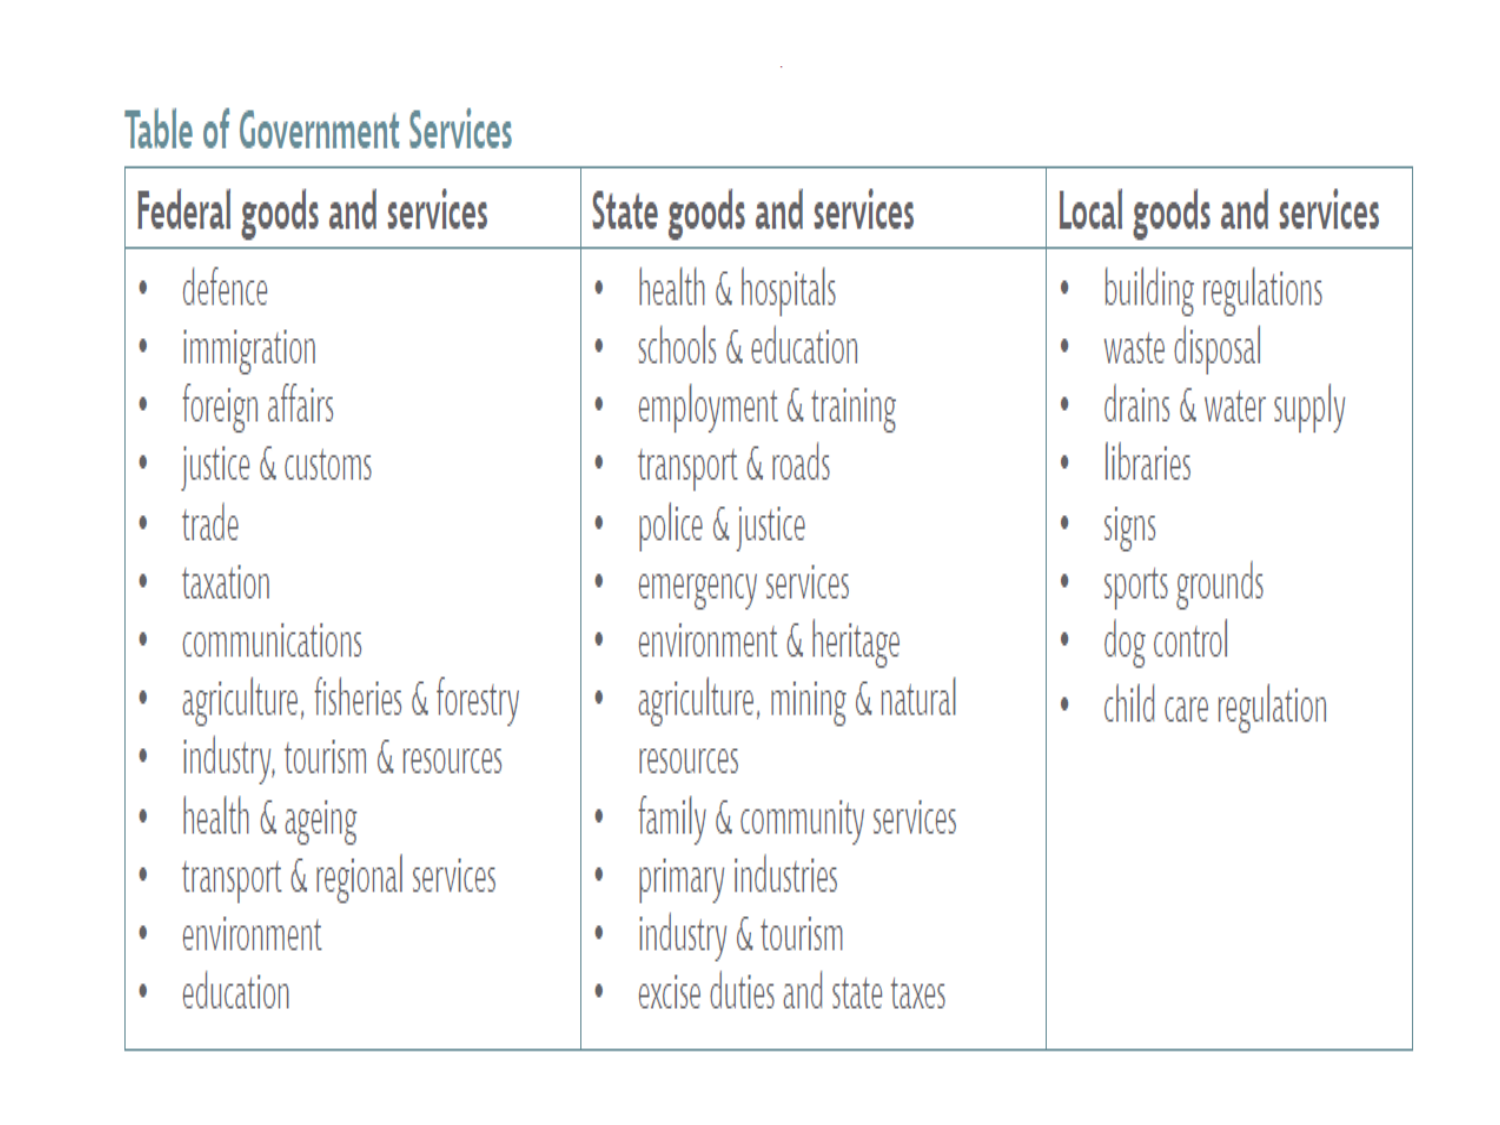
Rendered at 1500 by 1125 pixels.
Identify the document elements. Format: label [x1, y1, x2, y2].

list [74, 66, 1426, 1083]
